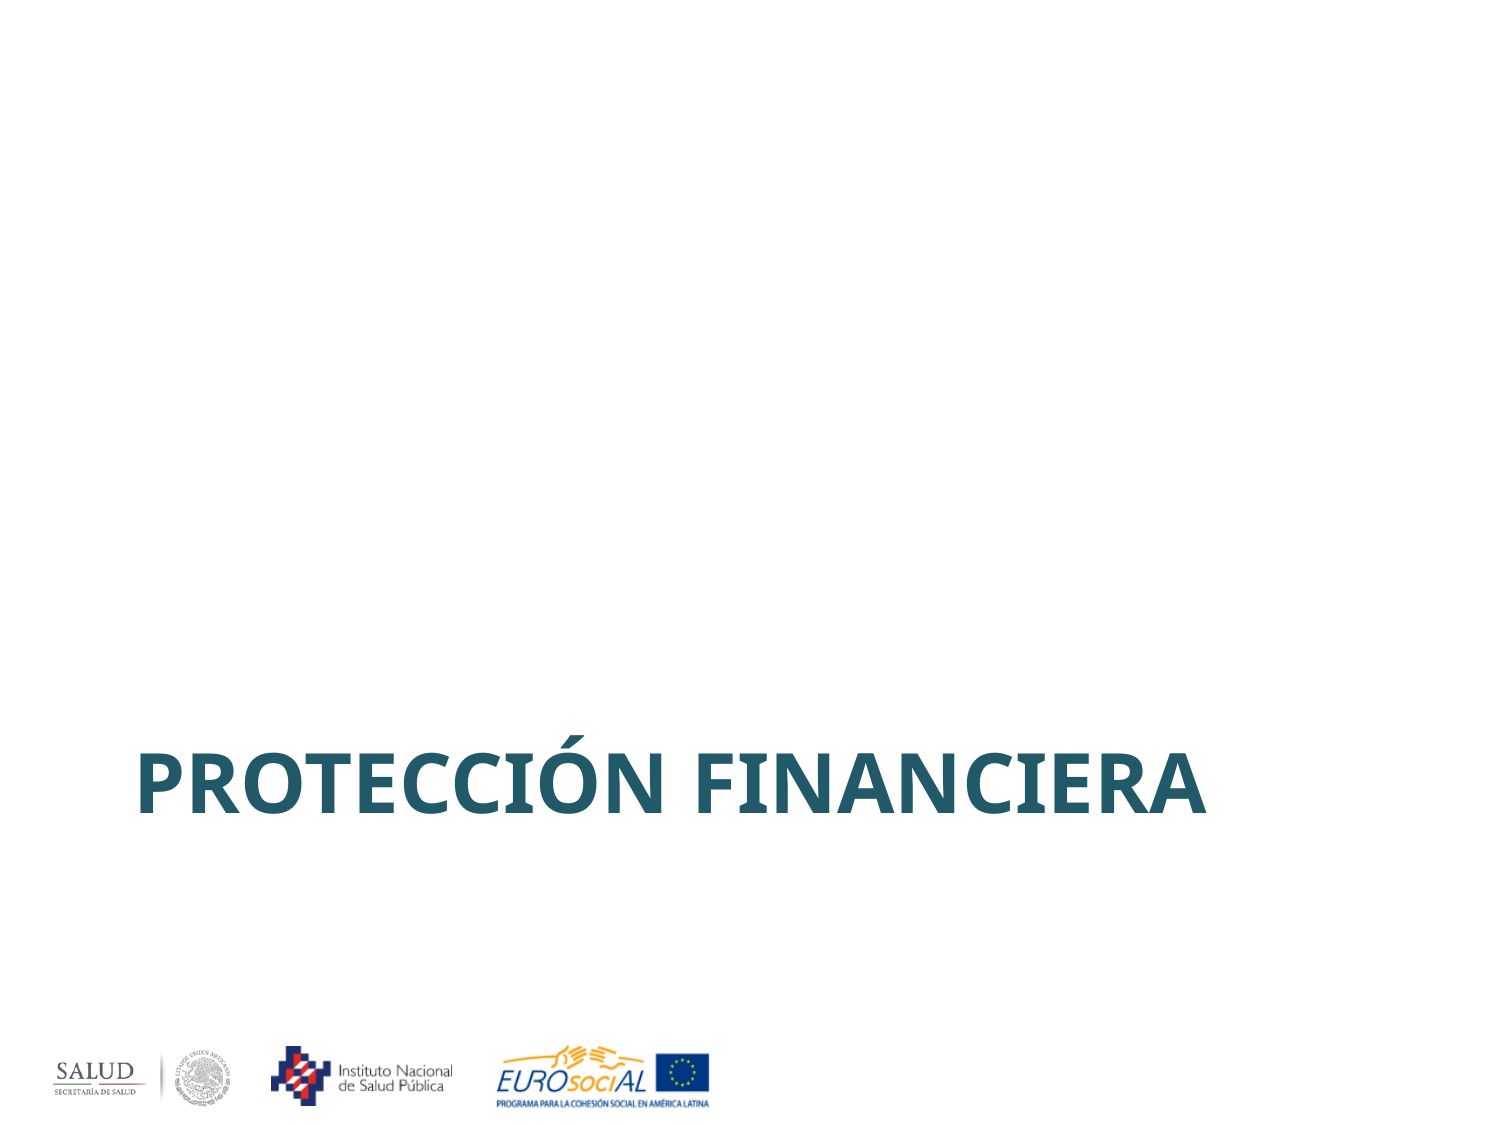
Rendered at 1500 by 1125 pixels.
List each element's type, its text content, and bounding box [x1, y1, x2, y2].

title Protección financiera [118, 722, 1394, 947]
picture [490, 1037, 715, 1116]
picture [271, 1046, 452, 1106]
picture [53, 1041, 231, 1112]
